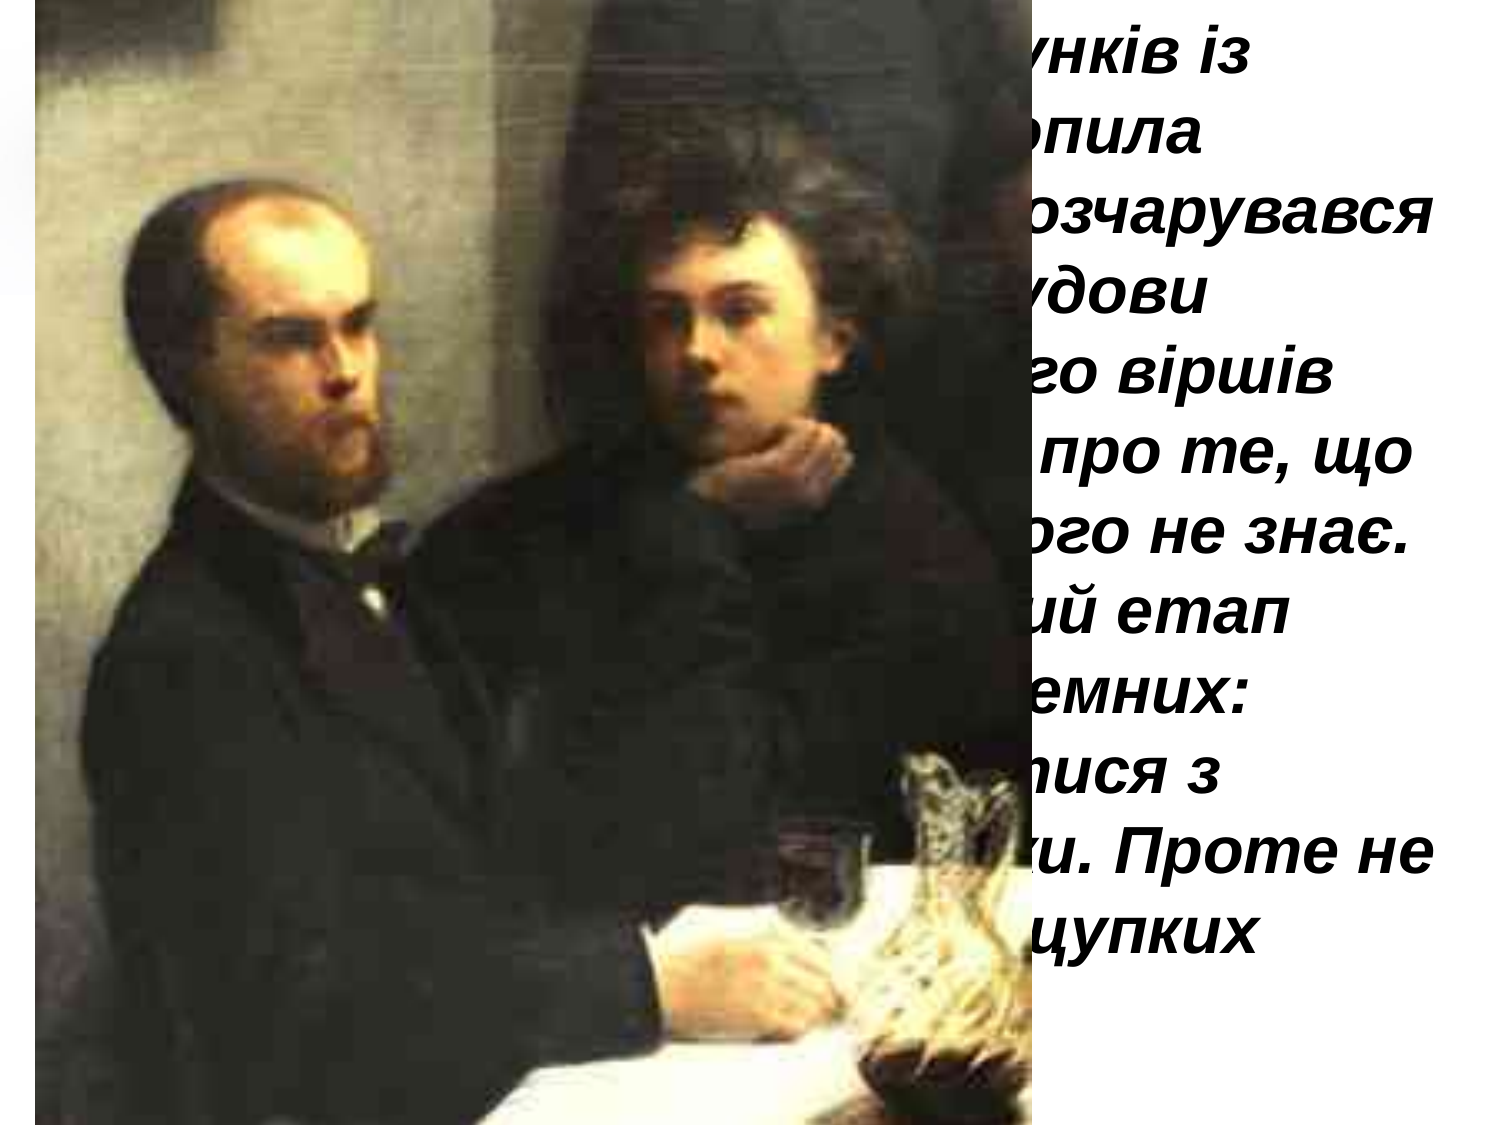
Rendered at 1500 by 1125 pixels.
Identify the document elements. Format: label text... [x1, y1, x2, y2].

picture [0, 0, 1032, 1125]
text_box Після розриву стосунків із Верленом, Рембо охопила глибока духовна криза. Він розчарувався в силі слова як засобу перебудови Всесвіту. Подальша доля його віршів поета більше не цікавить, а про те, що став відомий , він майже нічого не знає. А.Рембо розпочинає другий етап своїх авантюр - цього разу земних: вирішує назавжди переселитися з Європи на Схід або до Африки. Проте не так легко було видертися з цупких обіймів Старого Світу. [1033, 0, 1454, 1055]
